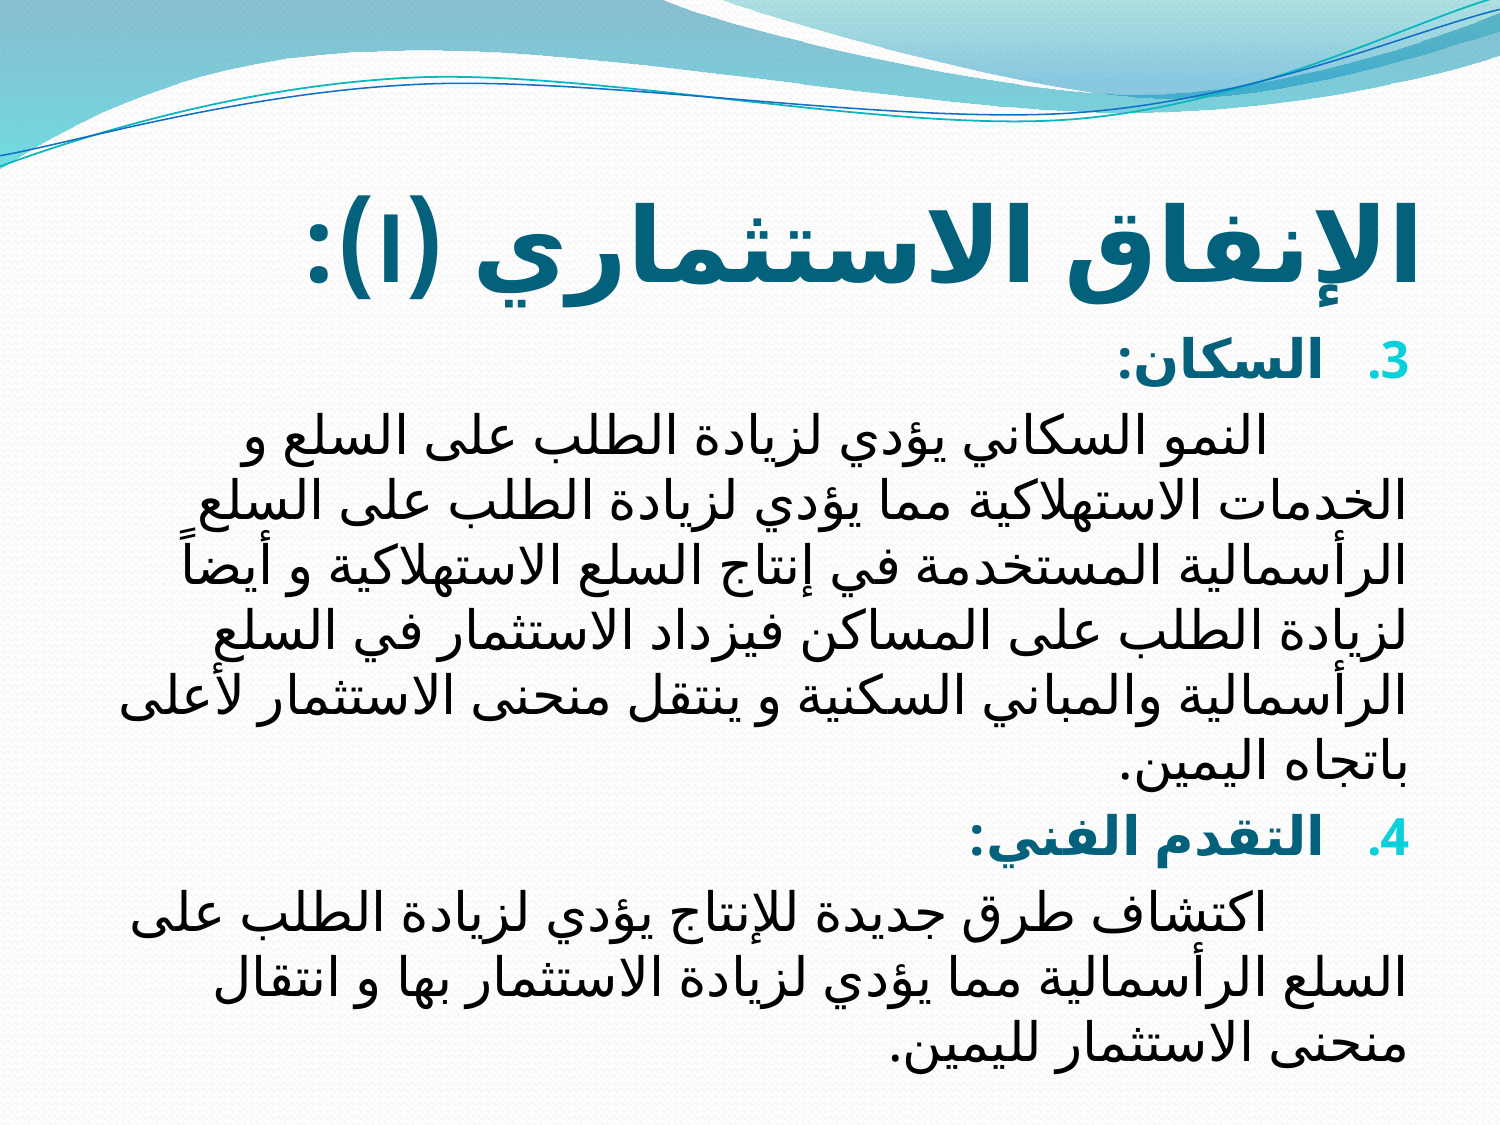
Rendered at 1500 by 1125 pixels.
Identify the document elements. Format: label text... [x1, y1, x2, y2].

title الإنفاق الاستثماري (I): [75, 115, 1425, 303]
footer [437, 1042, 988, 1103]
list السكان: النمو السكاني يؤدي لزيادة الطلب على السلع و الخدمات الاستهلاكية مما يؤدي لزيادة الطلب على السلع الرأسمالية المستخدمة في إنتاج السلع الاستهلاكية و أيضاً لزيادة الطلب على المساكن فيزداد الاستثمار في السلع الرأسمالية والمباني السكنية و ينتقل منحنى الاستثمار لأعلى باتجاه اليمين. التقدم الفني: اكتشاف طرق جديدة للإنتاج يؤدي لزيادة الطلب على السلع الرأسمالية مما يؤدي لزيادة الاستثمار بها و انتقال منحنى الاستثمار لليمين. [75, 317, 1425, 1038]
